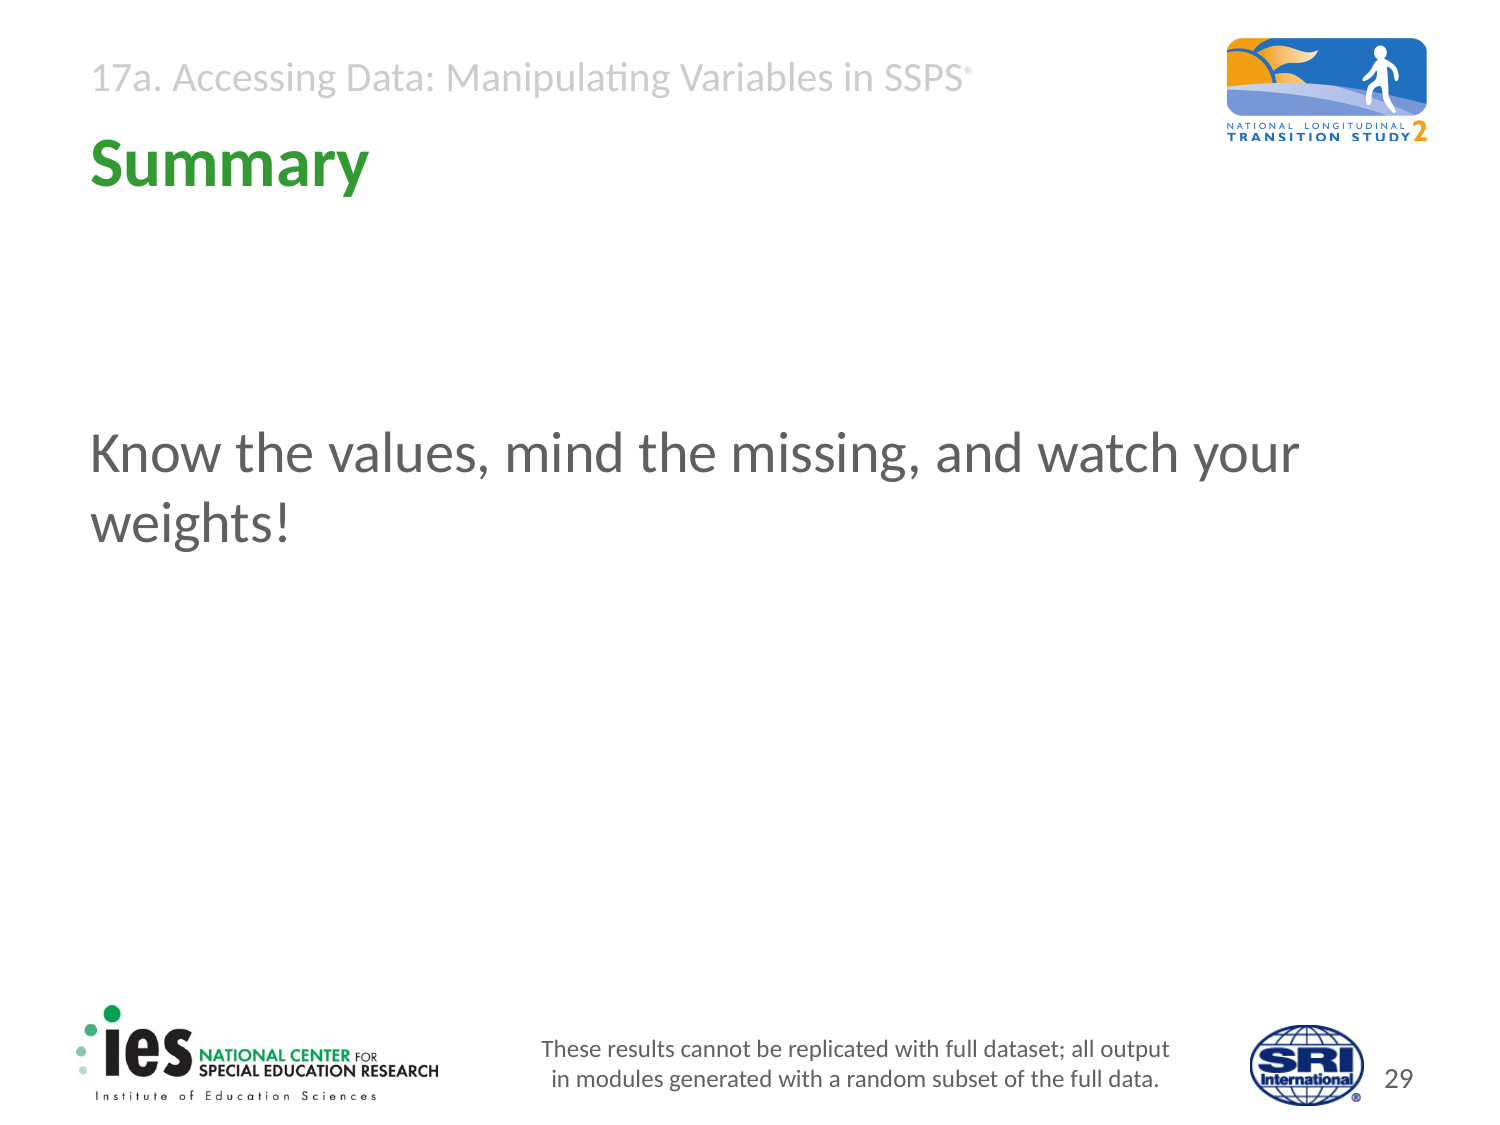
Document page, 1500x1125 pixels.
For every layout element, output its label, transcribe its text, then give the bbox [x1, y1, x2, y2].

picture [76, 1005, 438, 1100]
list Know the values, mind the missing, and watch your weights! [74, 243, 1426, 987]
slide_number 28 [1324, 1051, 1429, 1125]
picture [1250, 1025, 1364, 1106]
title Summary [74, 90, 1426, 226]
footer These results cannot be replicated with full dataset; all output in modules generated with a random subset of the full data. [437, 1024, 1276, 1104]
